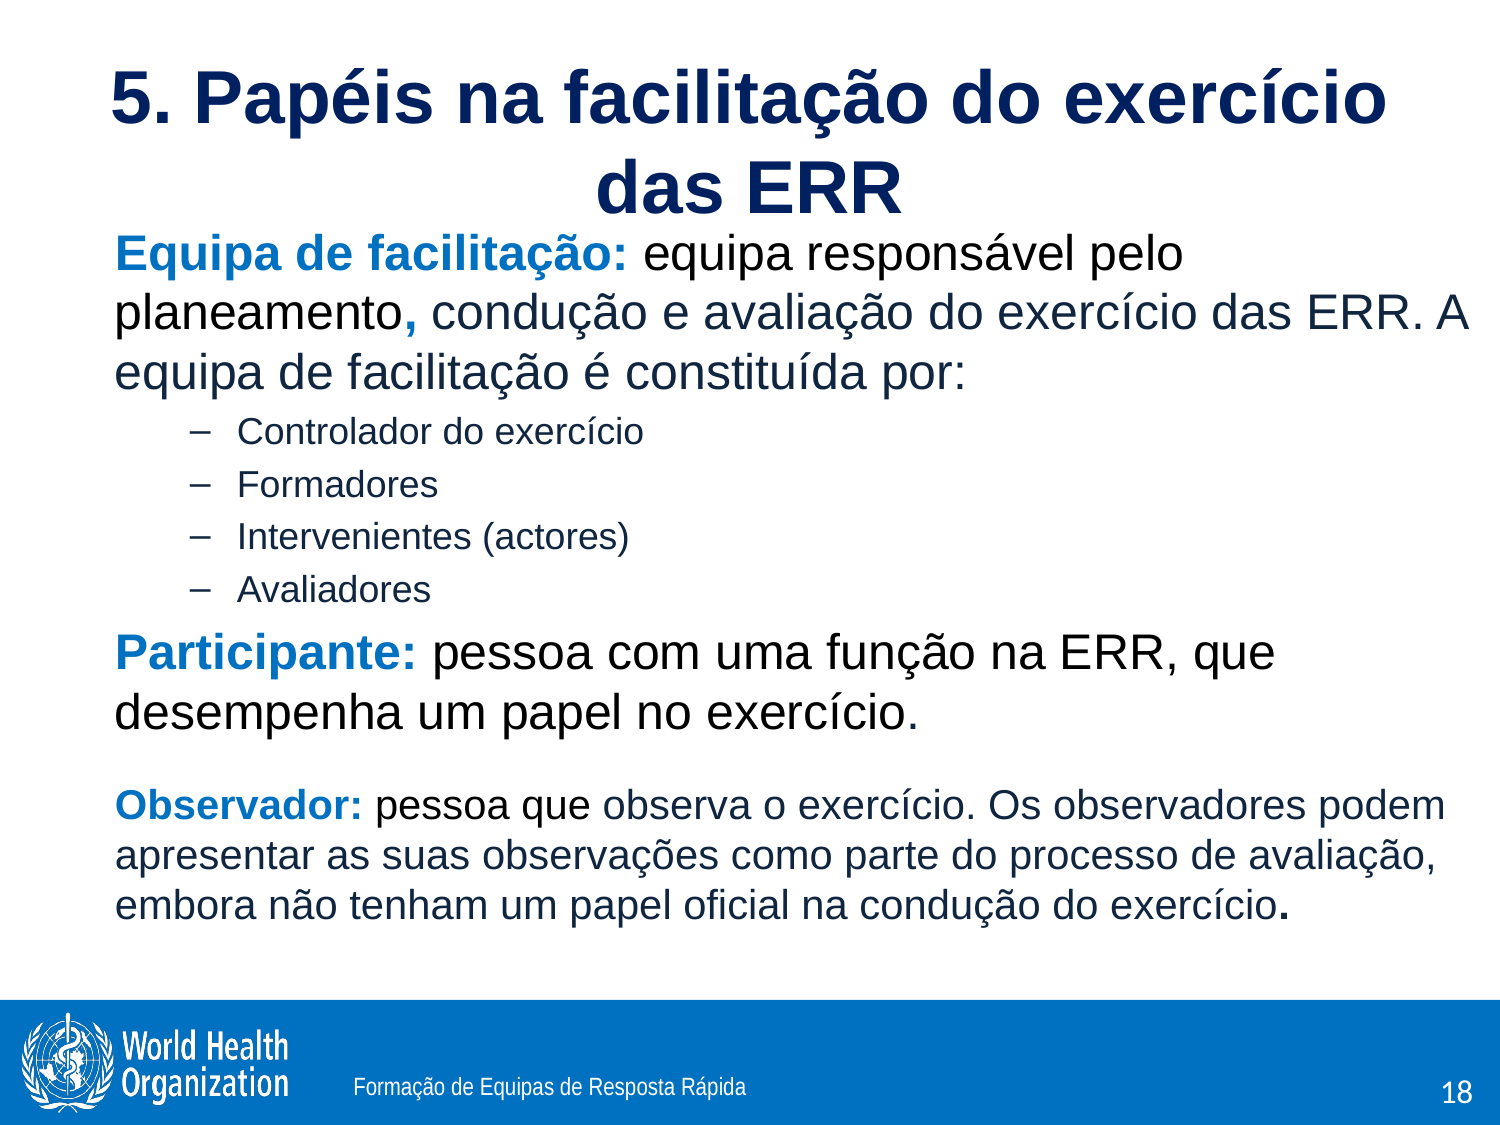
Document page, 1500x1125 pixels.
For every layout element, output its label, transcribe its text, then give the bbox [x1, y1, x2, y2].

picture [21, 1012, 288, 1113]
list Equipa de facilitação: equipa responsável pelo planeamento, condução e avaliação do exercício das ERR. A equipa de facilitação é constituída por: Controlador do exercício Formadores Intervenientes (actores) Avaliadores Participante: pessoa com uma função na ERR, que desempenha um papel no exercício. Observador: pessoa que observa o exercício. Os observadores podem apresentar as suas observações como parte do processo de avaliação, embora não tenham um papel oficial na condução do exercício. [99, 212, 1500, 1005]
title 5. Papéis na facilitação do exercício das ERR [75, 45, 1425, 233]
